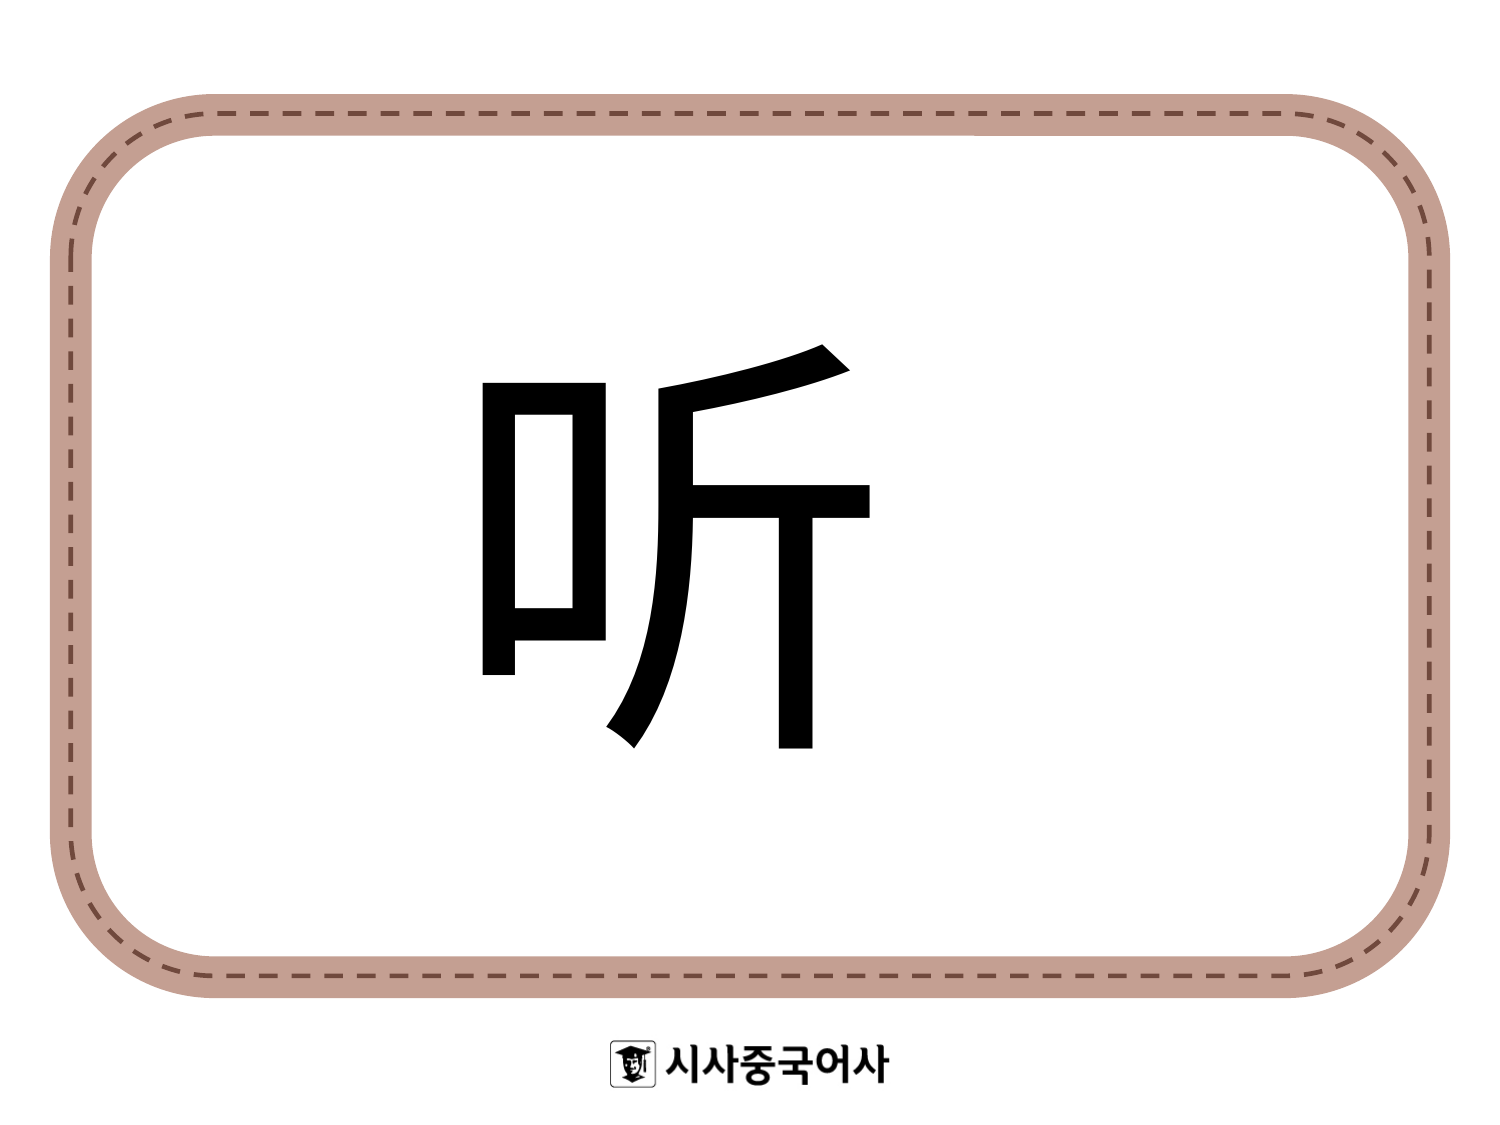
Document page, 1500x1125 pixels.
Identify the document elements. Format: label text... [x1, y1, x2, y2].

picture [602, 1034, 898, 1094]
text_box 听 [145, 189, 1354, 853]
